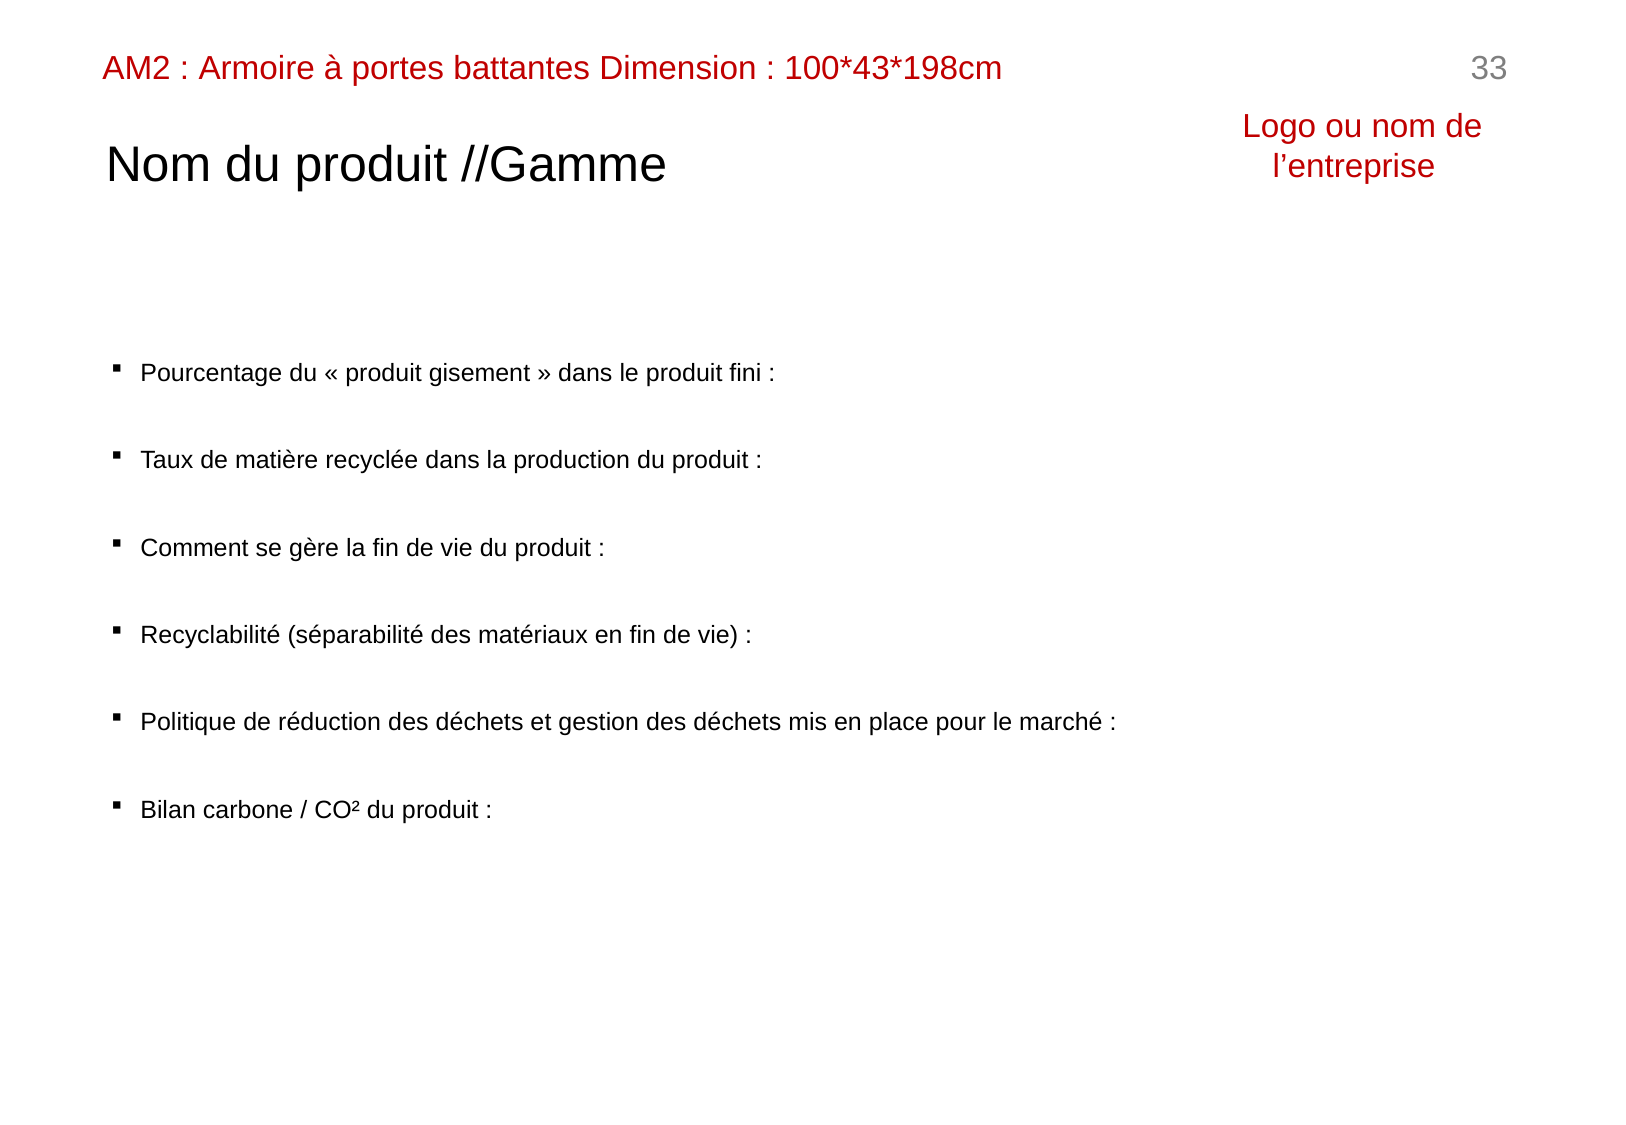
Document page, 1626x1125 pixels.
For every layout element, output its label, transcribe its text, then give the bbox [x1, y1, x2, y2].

text_box Logo ou nom de l’entreprise [1141, 91, 1567, 197]
slide_number 33 [1426, 19, 1523, 91]
title AM2 : Armoire à portes battantes Dimension : 100*43*198cm [102, 19, 1426, 109]
list Nom du produit //Gamme [91, 109, 1523, 215]
text_box Pourcentage du « produit gisement » dans le produit fini : Taux de matière recyclée dans la production du produit : Comment se gère la fin de vie du produit : Recyclabilité (séparabilité des matériaux en fin de vie) : Politique de réduction des déchets et gestion des déchets mis en place pour le marché : Bilan carbone / CO² du produit : [81, 304, 1333, 1067]
